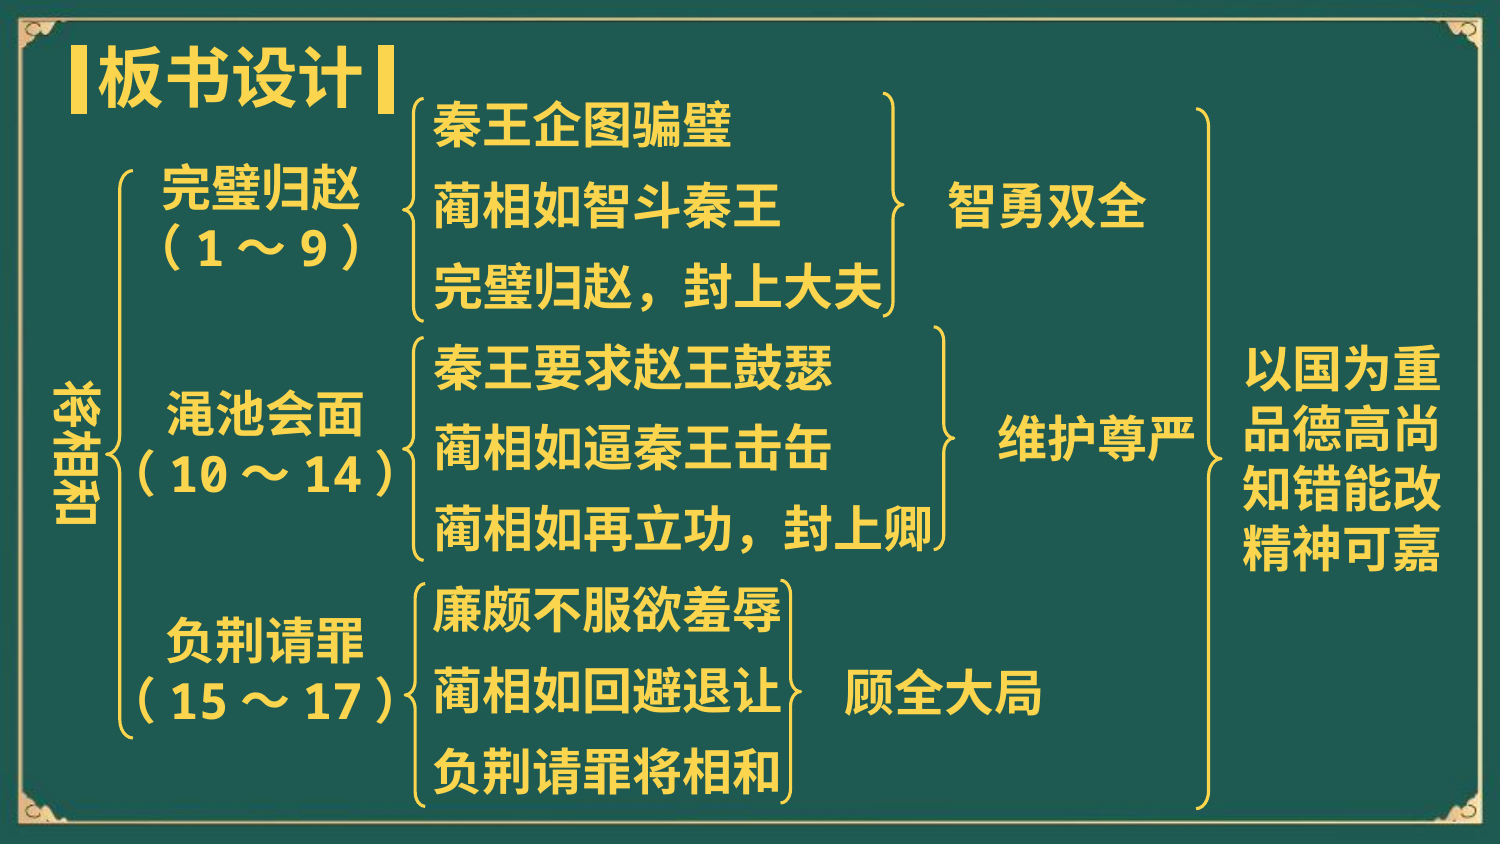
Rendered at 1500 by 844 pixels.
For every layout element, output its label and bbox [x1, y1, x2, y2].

text_box [1195, 108, 1460, 809]
text_box [25, 170, 134, 739]
picture [0, 0, 1500, 844]
text_box [144, 85, 1165, 324]
text_box [78, 27, 387, 125]
text_box [123, 326, 1190, 567]
text_box [123, 571, 1062, 809]
